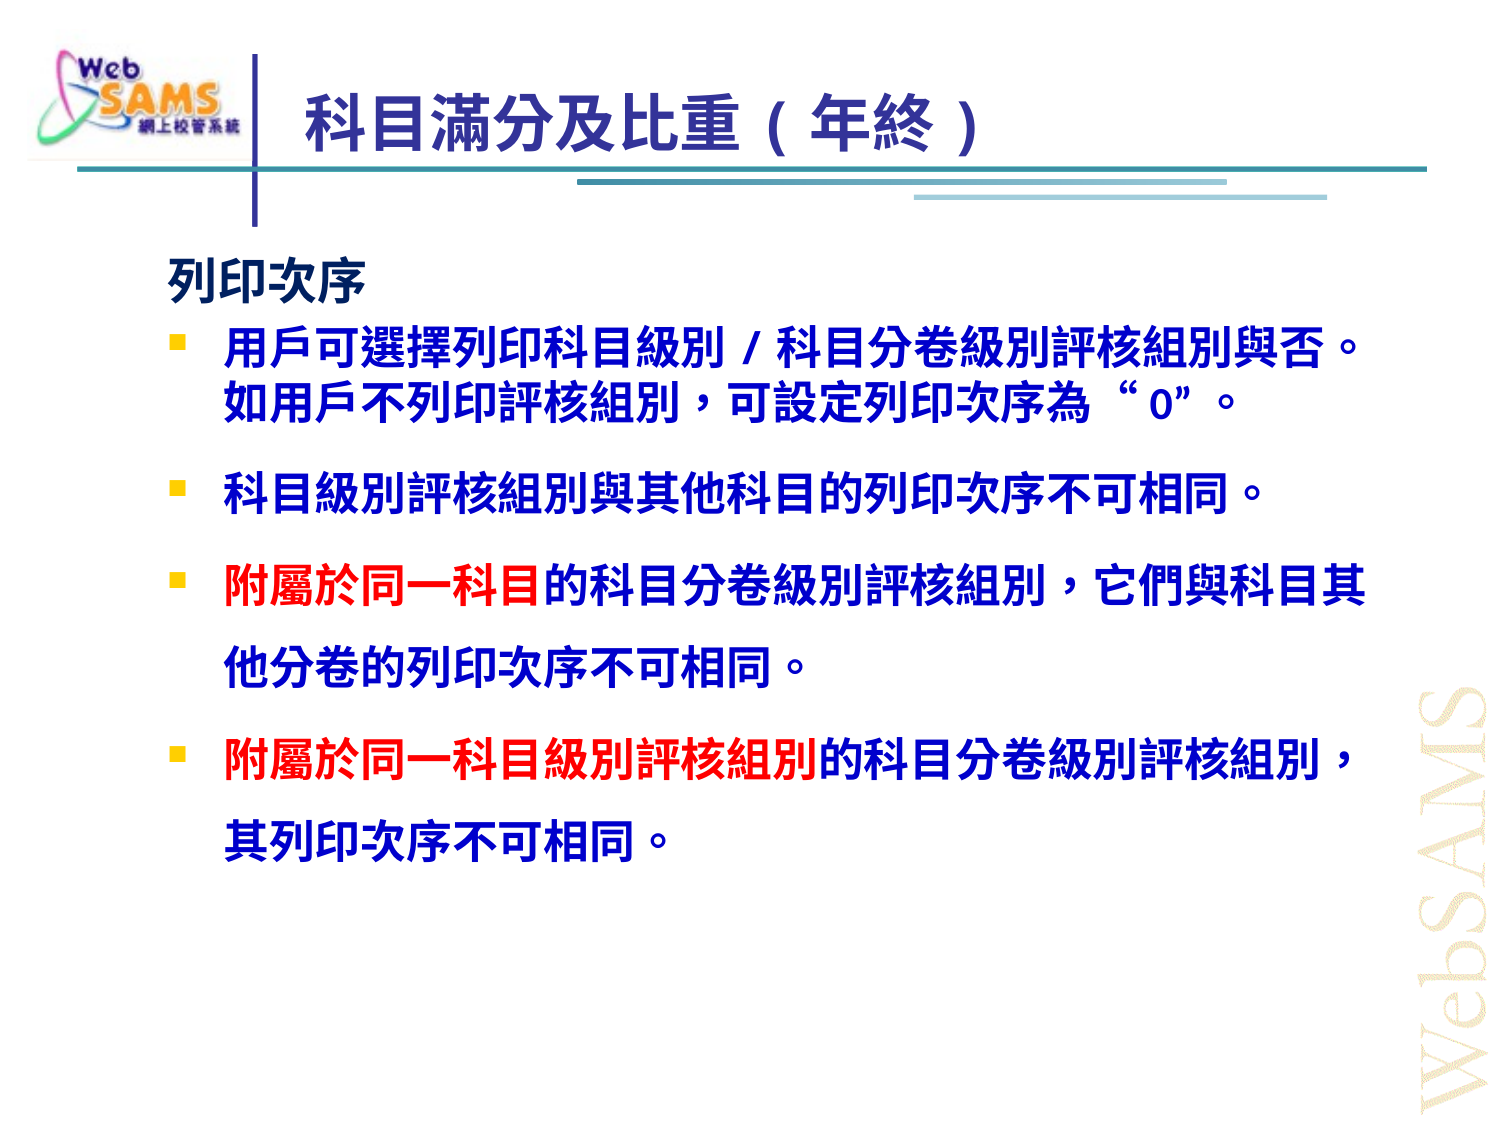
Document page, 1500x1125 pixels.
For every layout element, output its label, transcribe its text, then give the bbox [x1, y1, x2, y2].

picture [1393, 679, 1500, 1117]
title 科目滿分及比重(年終) [289, 41, 1465, 167]
list 列印次序 用戶可選擇列印科目級別/科目分卷級別評核組別與否。如用戶不列印評核組別，可設定列印次序為“0”。 科目級別評核組別與其他科目的列印次序不可相同。 附屬於同一科目的科目分卷級別評核組別，它們與科目其他分卷的列印次序不可相同。 附屬於同一科目級別評核組別的科目分卷級別評核組別，其列印次序不可相同。 [152, 241, 1400, 998]
picture [27, 29, 253, 161]
